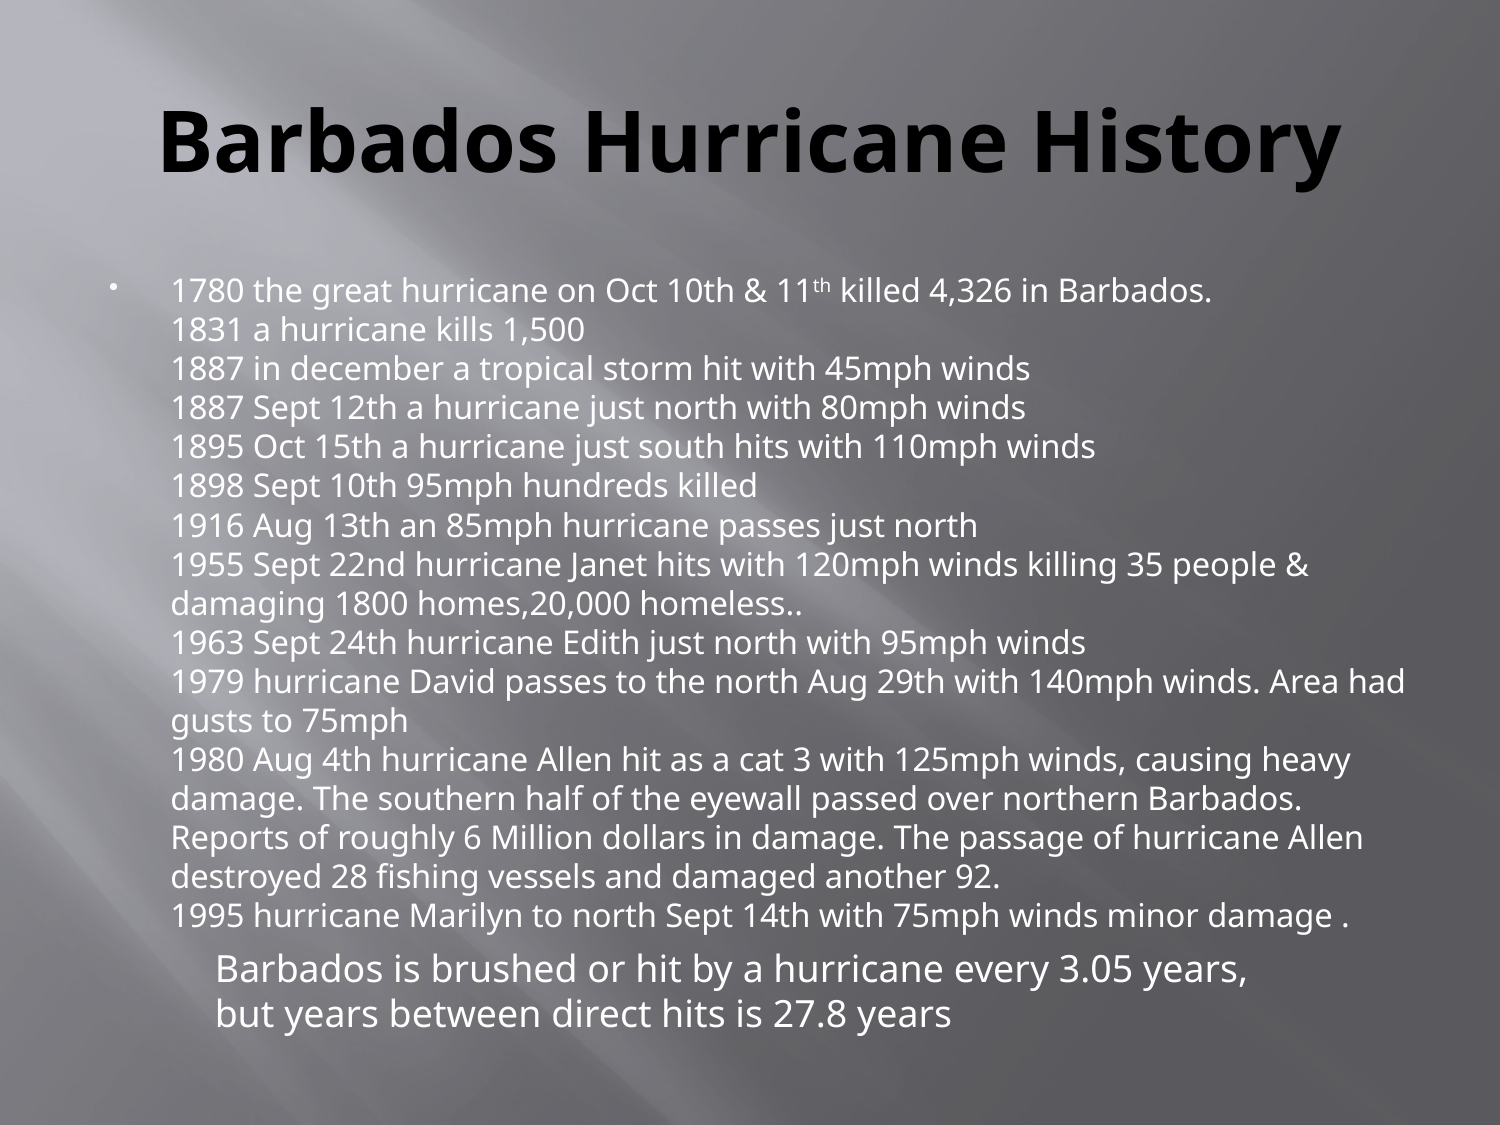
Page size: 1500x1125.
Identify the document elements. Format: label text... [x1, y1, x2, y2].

list 1780 the great hurricane on Oct 10th & 11th killed 4,326 in Barbados. 1831 a hurricane kills 1,500 1887 in december a tropical storm hit with 45mph winds 1887 Sept 12th a hurricane just north with 80mph winds 1895 Oct 15th a hurricane just south hits with 110mph winds 1898 Sept 10th 95mph hundreds killed 1916 Aug 13th an 85mph hurricane passes just north 1955 Sept 22nd hurricane Janet hits with 120mph winds killing 35 people & damaging 1800 homes,20,000 homeless.. 1963 Sept 24th hurricane Edith just north with 95mph winds 1979 hurricane David passes to the north Aug 29th with 140mph winds. Area had gusts to 75mph 1980 Aug 4th hurricane Allen hit as a cat 3 with 125mph winds, causing heavy damage. The southern half of the eyewall passed over northern Barbados. Reports of roughly 6 Million dollars in damage. The passage of hurricane Allen destroyed 28 fishing vessels and damaged another 92. 1995 hurricane Marilyn to north Sept 14th with 75mph winds minor damage . [75, 262, 1425, 1035]
text_box Barbados is brushed or hit by a hurricane every 3.05 years, but years between direct hits is 27.8 years [199, 937, 1313, 1043]
title Barbados Hurricane History [75, 45, 1425, 233]
